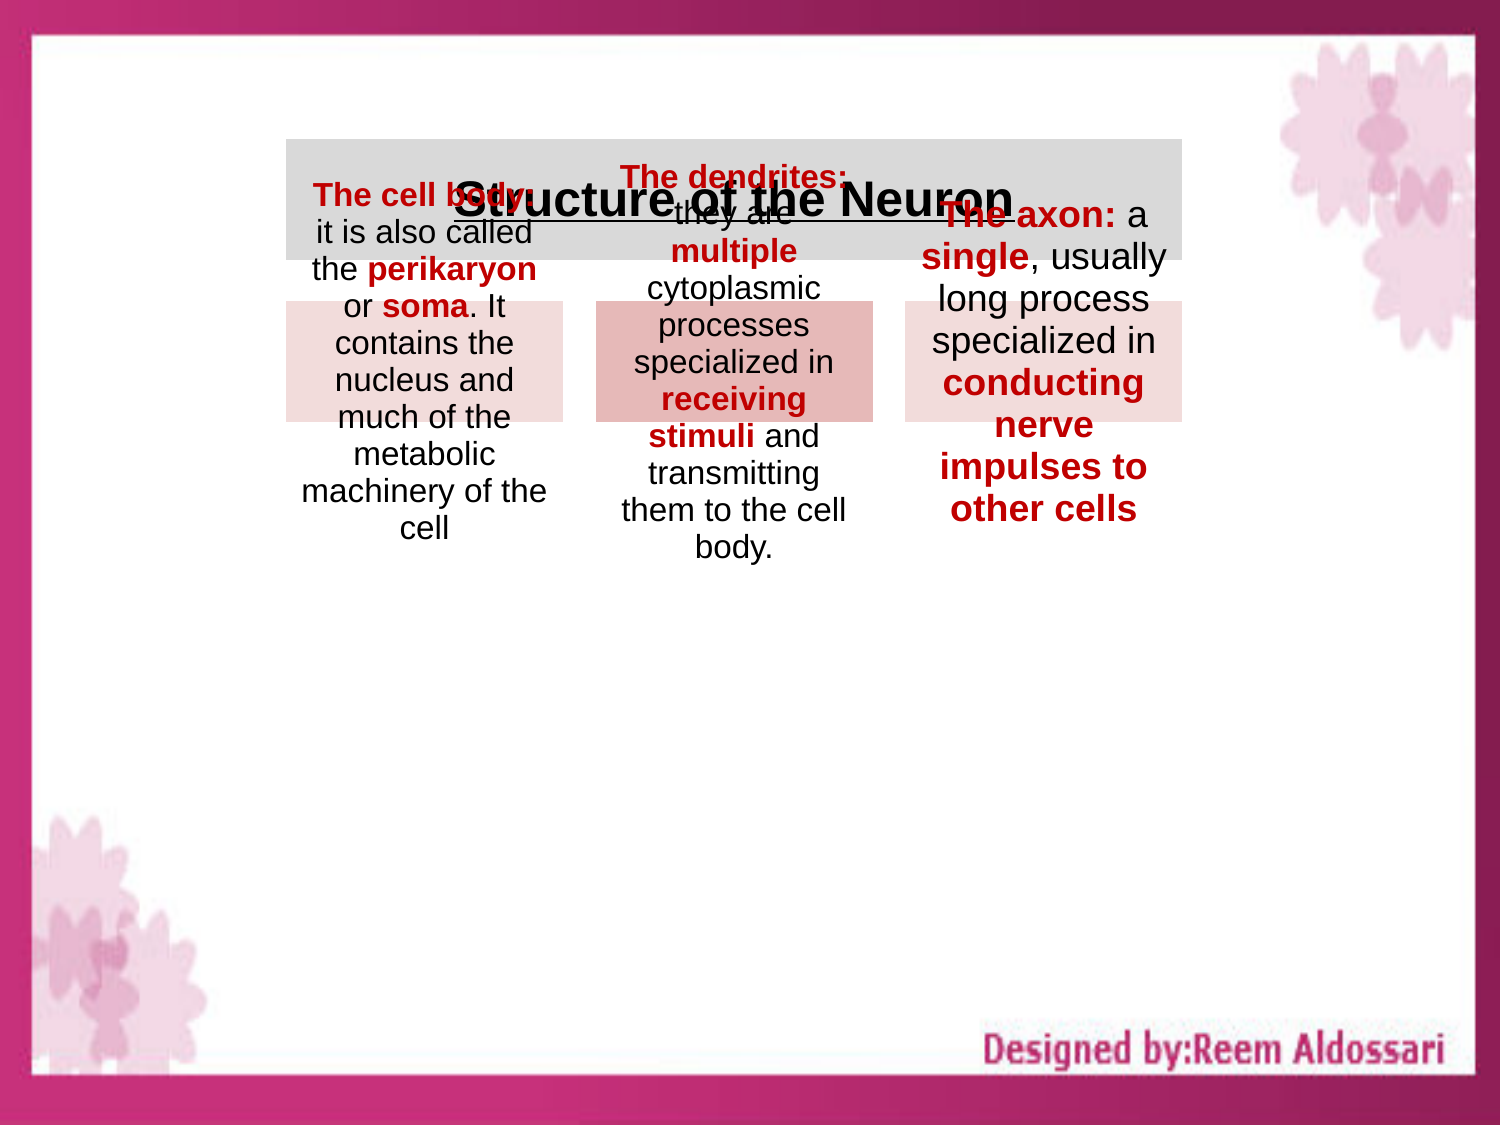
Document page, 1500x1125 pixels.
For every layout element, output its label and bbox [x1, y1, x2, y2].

picture [0, 0, 1500, 1125]
text_box [170, 136, 1298, 911]
